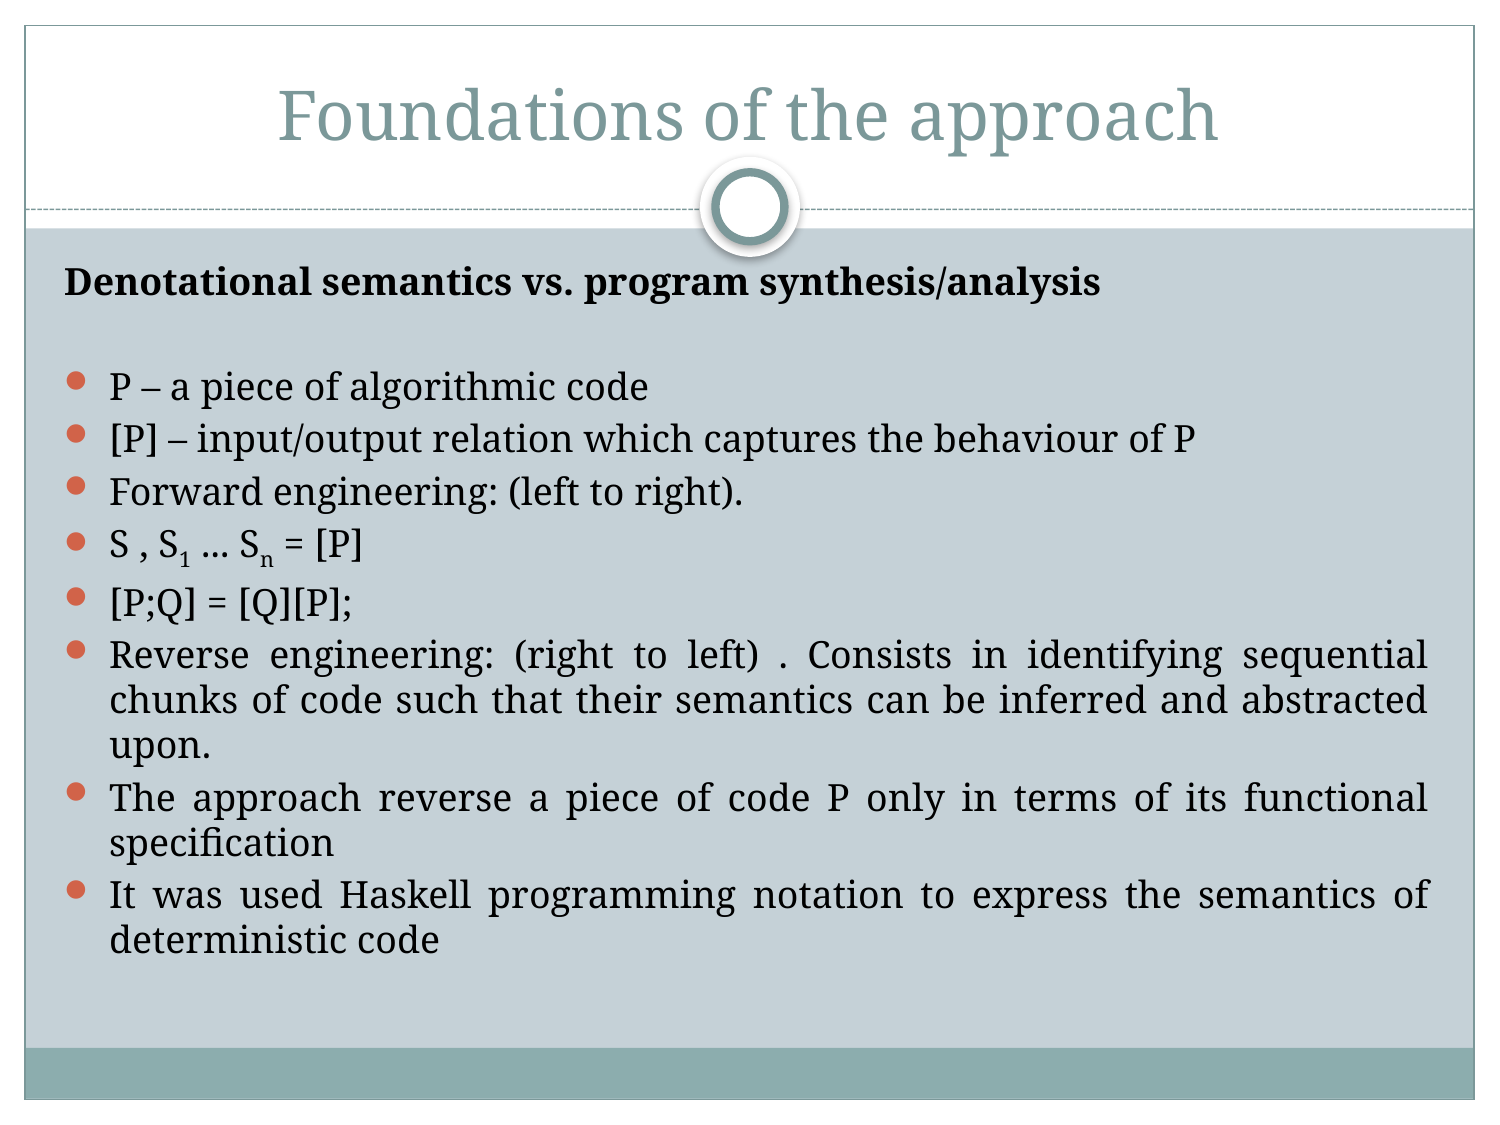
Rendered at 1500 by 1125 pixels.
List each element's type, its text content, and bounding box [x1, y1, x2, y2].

list Denotational semantics vs. program synthesis/analysis P – a piece of algorithmic code [P] – input/output relation which captures the behaviour of P Forward engineering: (left to right). S , S1 ... Sn = [P] [P;Q] = [Q][P]; Reverse engineering: (right to left) . Consists in identifying sequential chunks of code such that their semantics can be inferred and abstracted upon. The approach reverse a piece of code P only in terms of its functional specification It was used Haskell programming notation to express the semantics of deterministic code [49, 250, 1445, 1001]
title Foundations of the approach [49, 37, 1450, 162]
